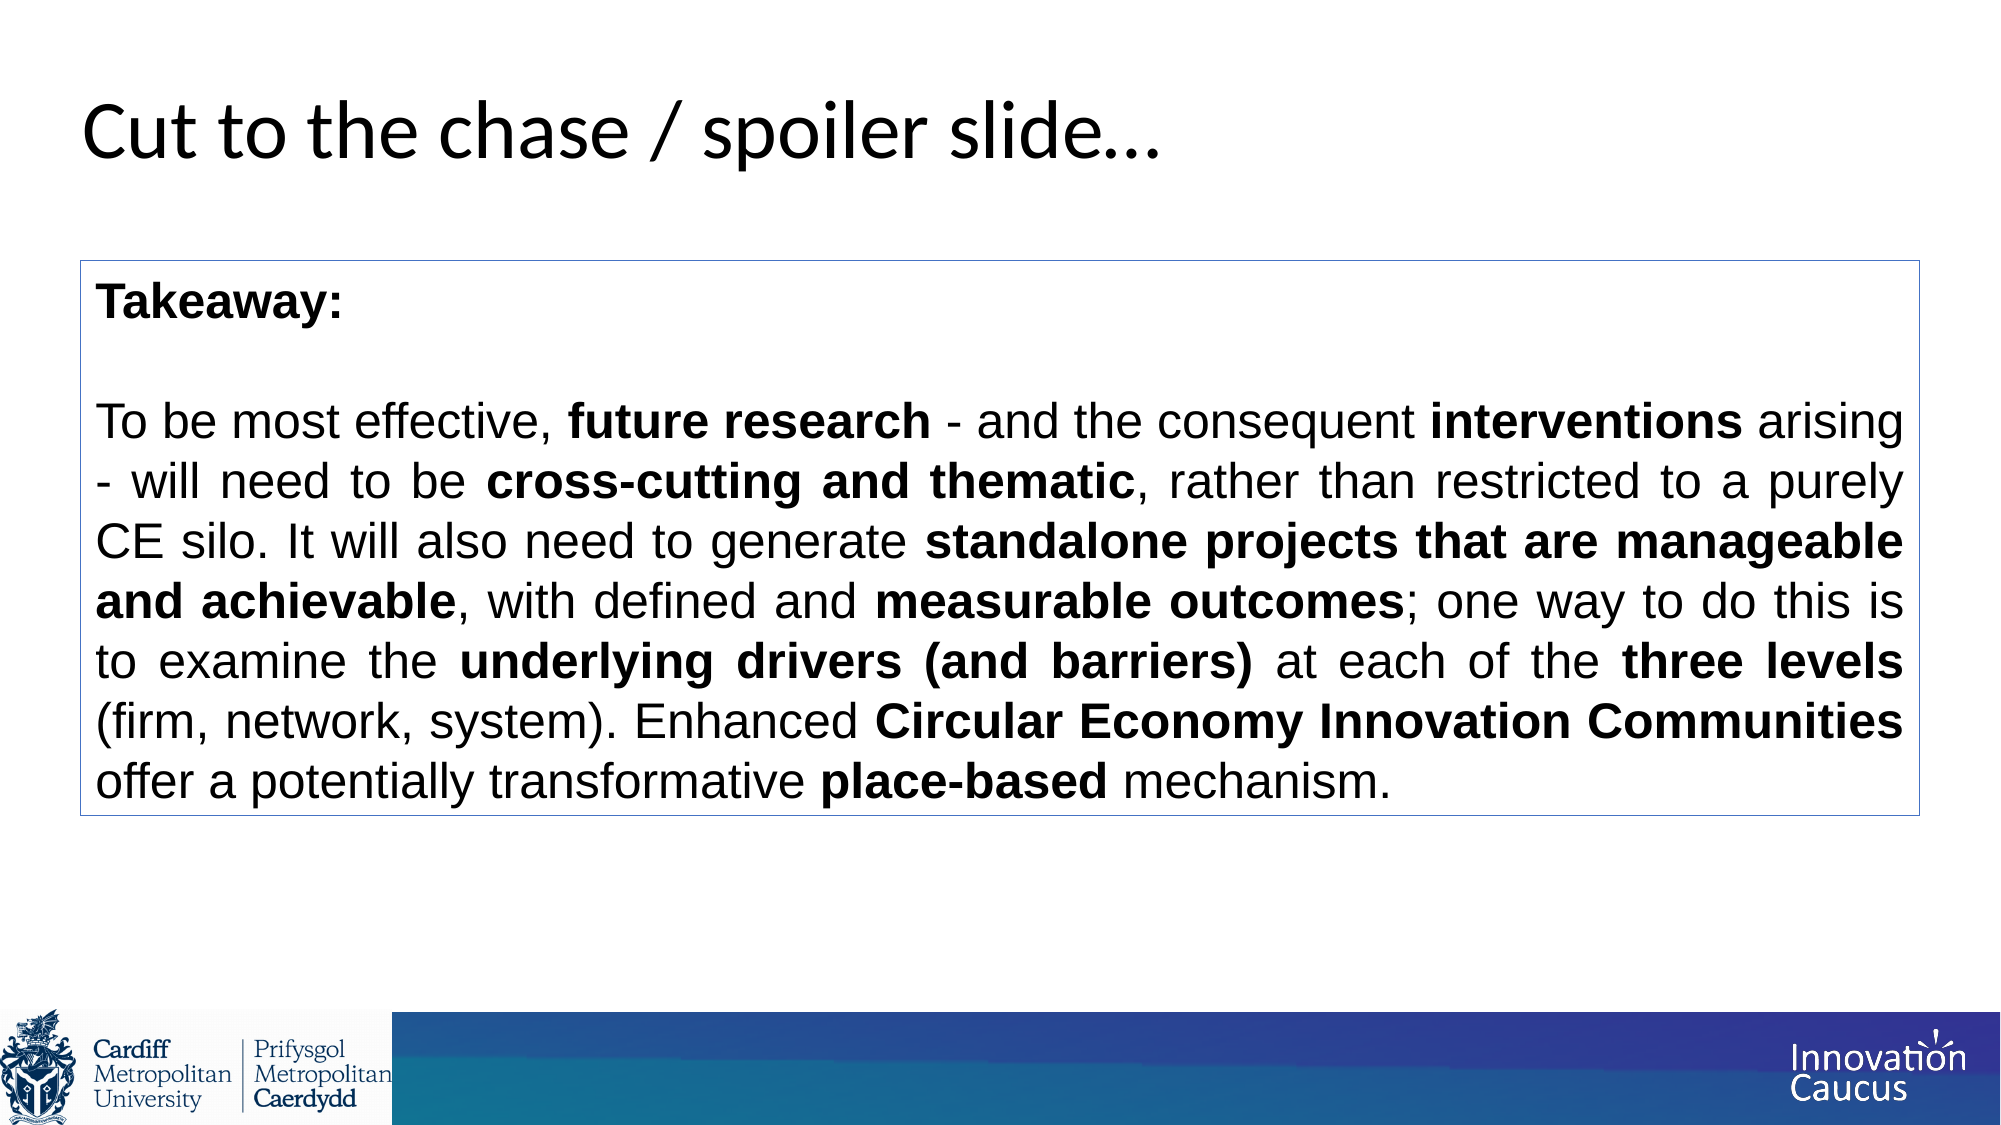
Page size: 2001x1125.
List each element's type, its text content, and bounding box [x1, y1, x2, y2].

title Cut to the chase / spoiler slide… [67, 59, 1793, 205]
picture [0, 1009, 2000, 1125]
text_box Takeaway: To be most effective, future research - and the consequent interventions arising - will need to be cross-cutting and thematic, rather than restricted to a purely CE silo. It will also need to generate standalone projects that are manageable and achievable, with defined and measurable outcomes; one way to do this is to examine the underlying drivers (and barriers) at each of the three levels (firm, network, system). Enhanced Circular Economy Innovation Communities offer a potentially transformative place-based mechanism. [80, 260, 1920, 816]
